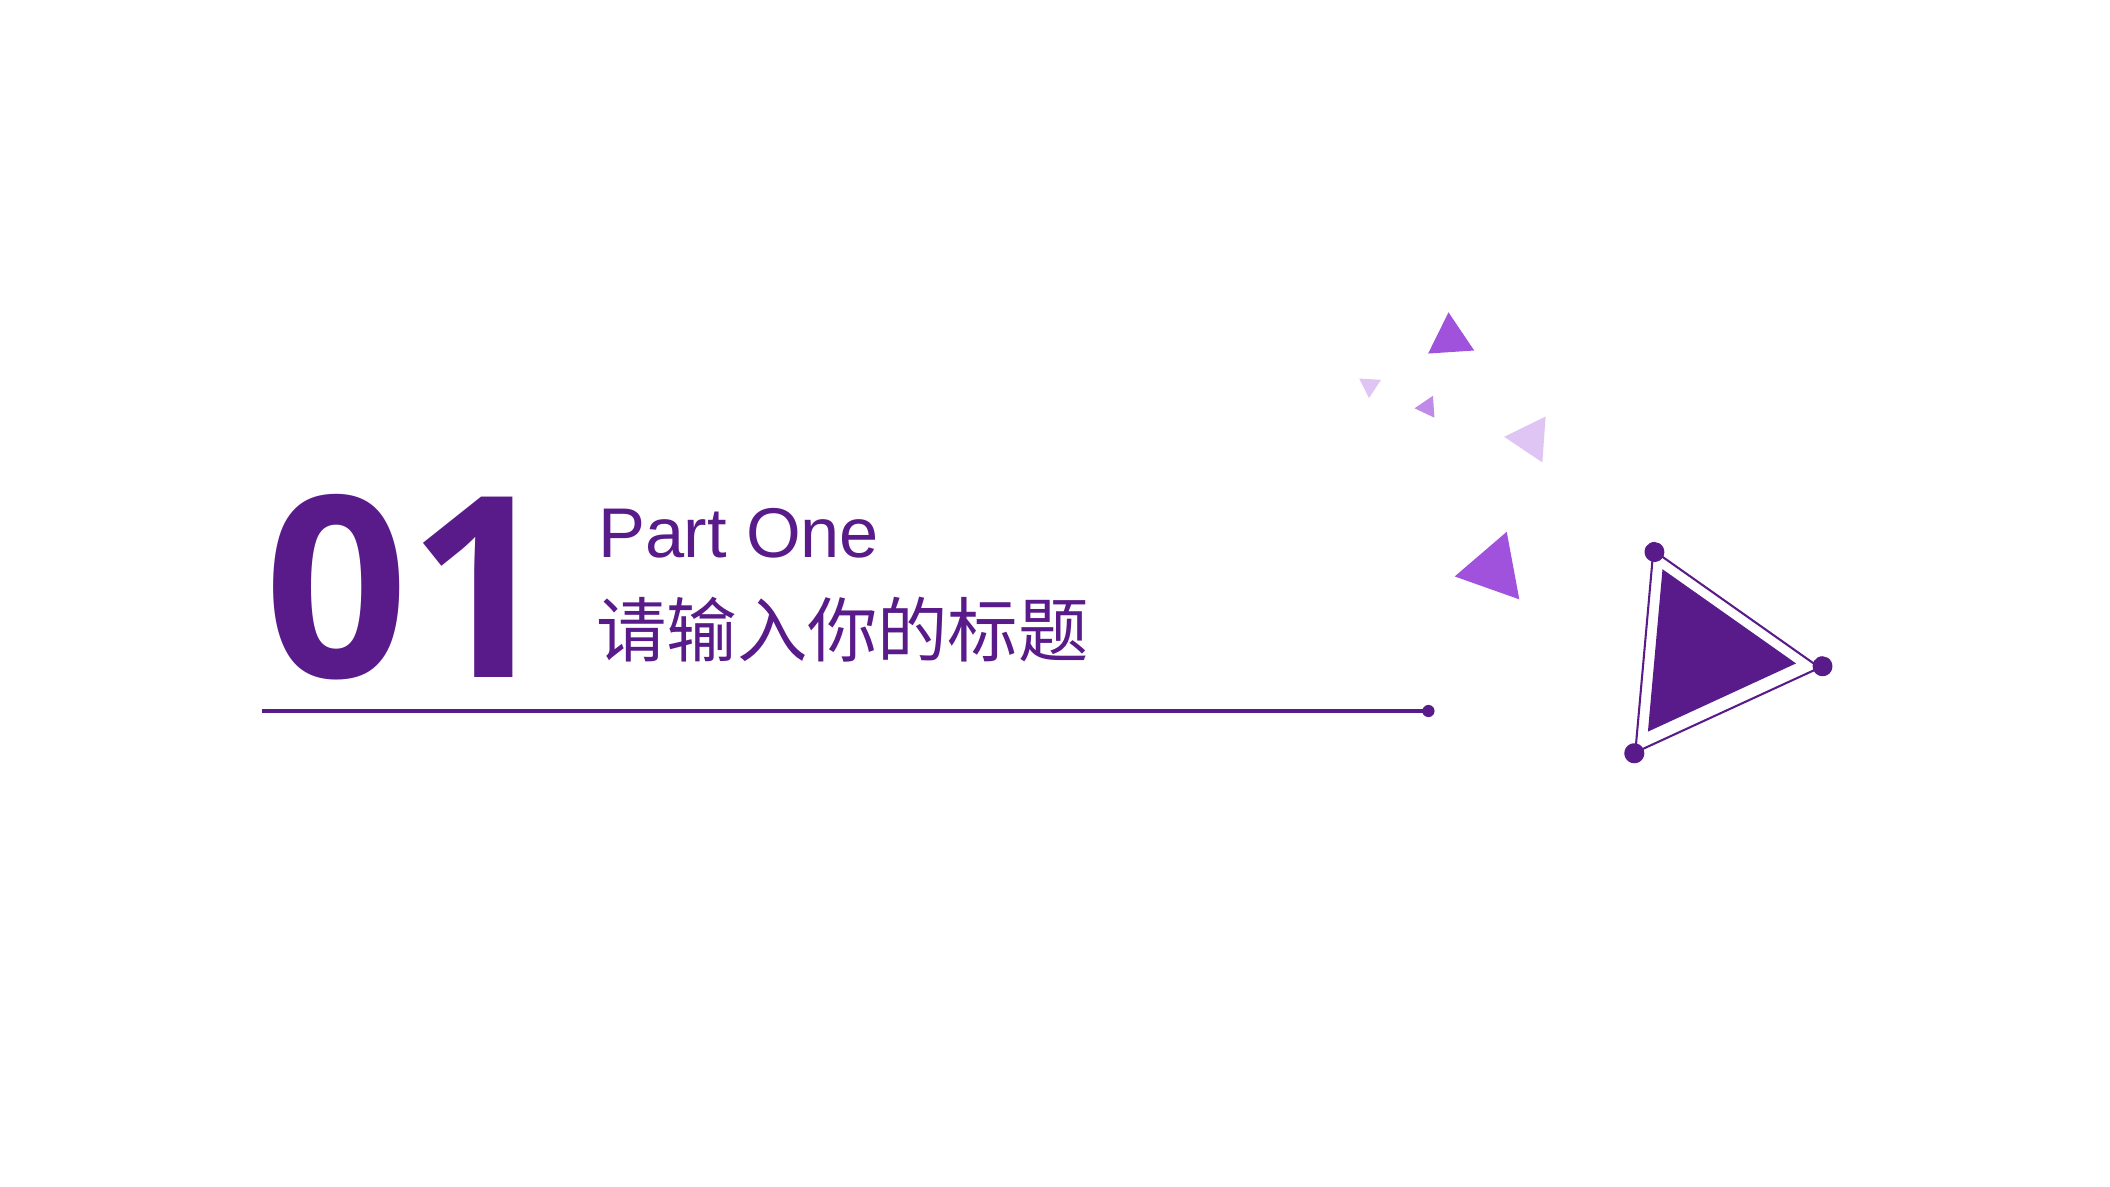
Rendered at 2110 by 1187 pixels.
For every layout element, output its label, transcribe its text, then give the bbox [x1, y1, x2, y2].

text_box [1624, 743, 1645, 764]
text_box [0, 253, 2110, 927]
text_box [1414, 395, 1435, 418]
text_box [1504, 416, 1546, 463]
text_box 01 [266, 440, 551, 709]
text_box [1636, 557, 1813, 749]
text_box [1812, 656, 1833, 677]
text_box [1359, 378, 1382, 399]
text_box [1428, 312, 1475, 354]
text_box [1644, 541, 1665, 562]
text_box 请输入你的标题 [581, 578, 1131, 679]
text_box Part One [583, 479, 895, 579]
text_box [1454, 531, 1520, 600]
